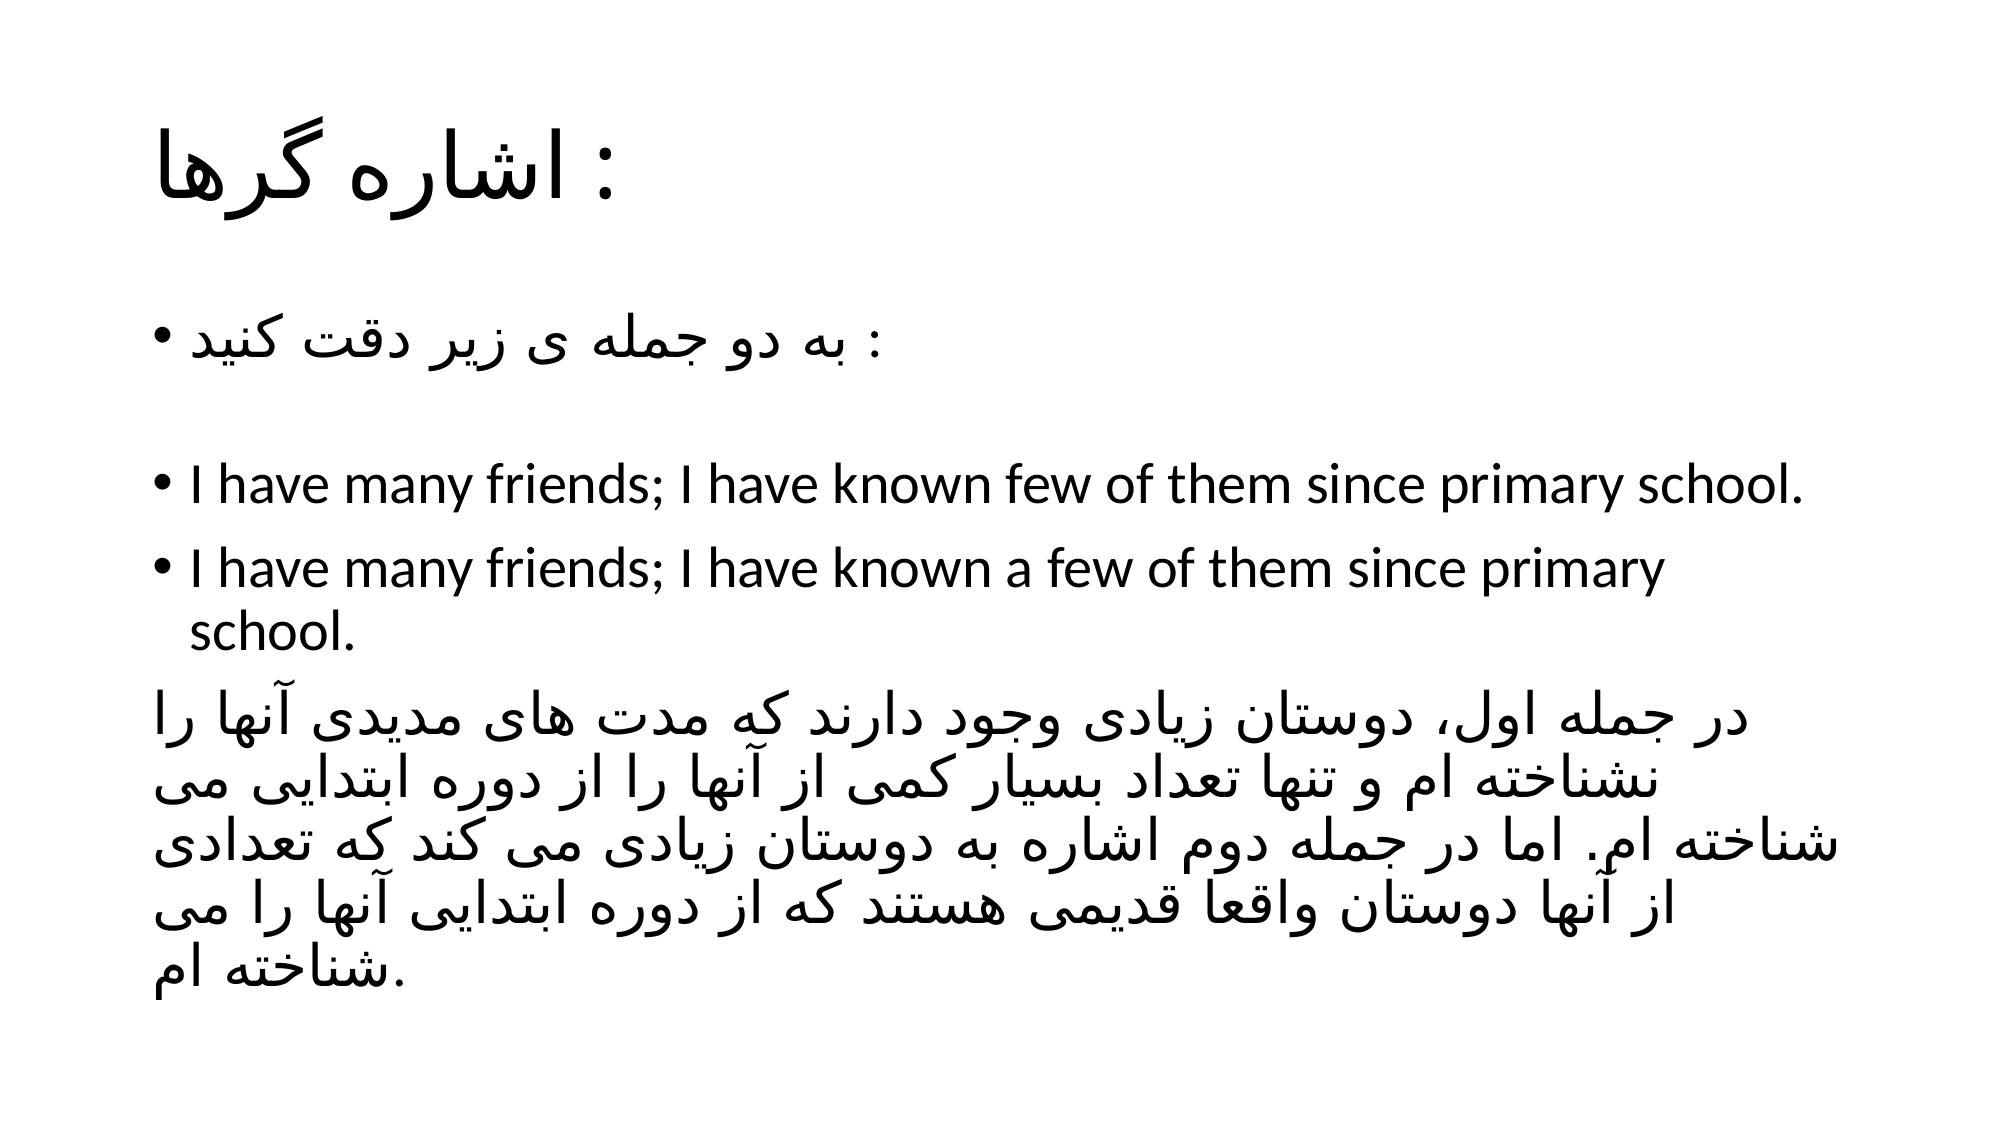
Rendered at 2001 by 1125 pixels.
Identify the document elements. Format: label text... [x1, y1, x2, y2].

title اشاره گرها : [137, 59, 1863, 278]
list به دو جمله ی زیر دقت کنید : I have many friends; I have known few of them since primary school. I have many friends; I have known a few of them since primary school. در جمله اول، دوستان زیادی وجود دارند که مدت های مدیدی آنها را نشناخته ام و تنها تعداد بسیار کمی از آنها را از دوره ابتدایی می شناخته ام. اما در جمله دوم اشاره به دوستان زیادی می کند که تعدادی از آنها دوستان واقعا قدیمی هستند که از دوره ابتدایی آنها را می شناخته ام. [137, 299, 1863, 1014]
